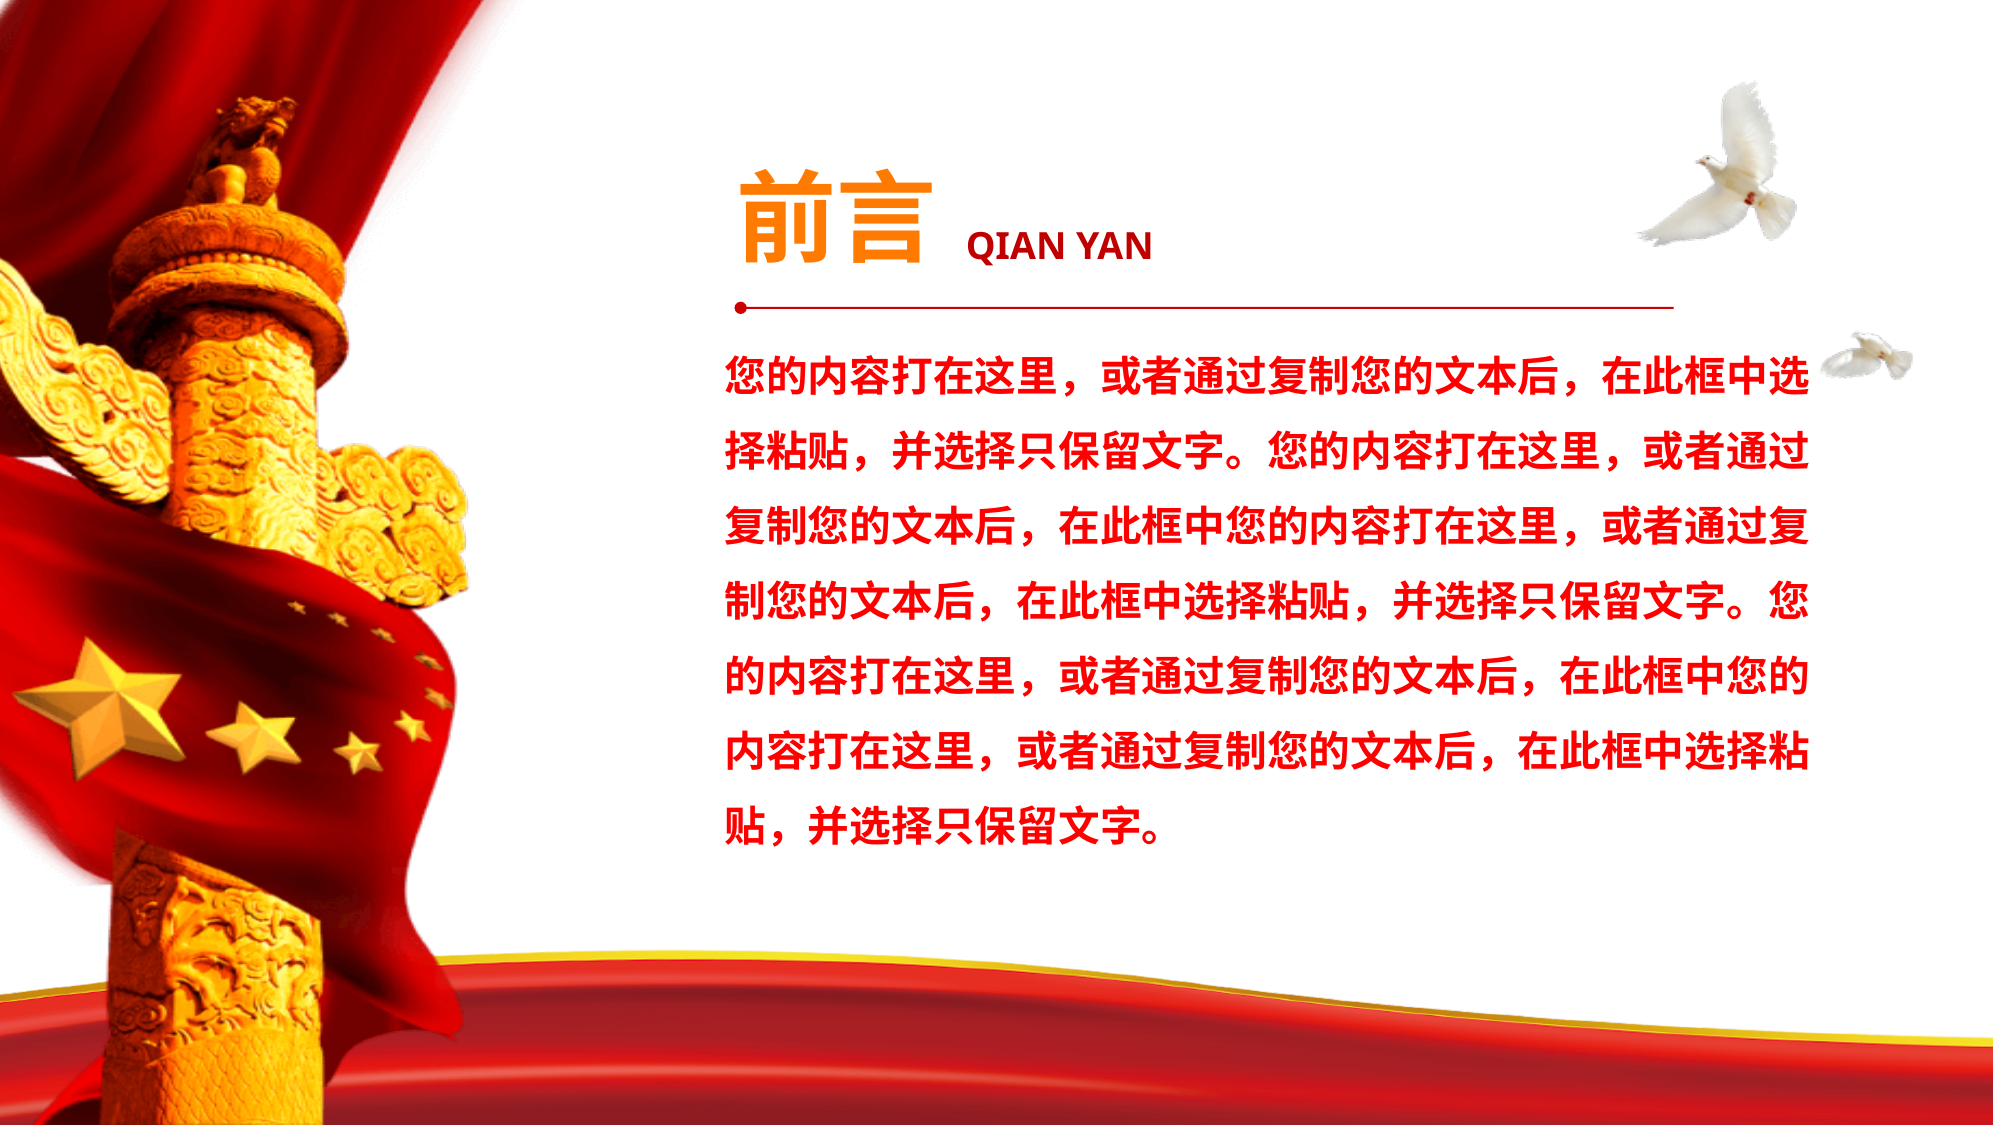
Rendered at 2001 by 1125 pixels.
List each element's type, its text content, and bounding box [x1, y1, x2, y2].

text_box 您的内容打在这里，或者通过复制您的文本后，在此框中选择粘贴，并选择只保留文字。您的内容打在这里，或者通过复制您的文本后，在此框中您的内容打在这里，或者通过复制您的文本后，在此框中选择粘贴，并选择只保留文字。您的内容打在这里，或者通过复制您的文本后，在此框中您的内容打在这里，或者通过复制您的文本后，在此框中选择粘贴，并选择只保留文字。 [730, 317, 1832, 850]
text_box [734, 301, 1543, 315]
picture [1543, 31, 1975, 472]
text_box QIAN YAN [950, 214, 1170, 275]
picture [0, 0, 1993, 1125]
text_box 前言 [730, 146, 952, 282]
